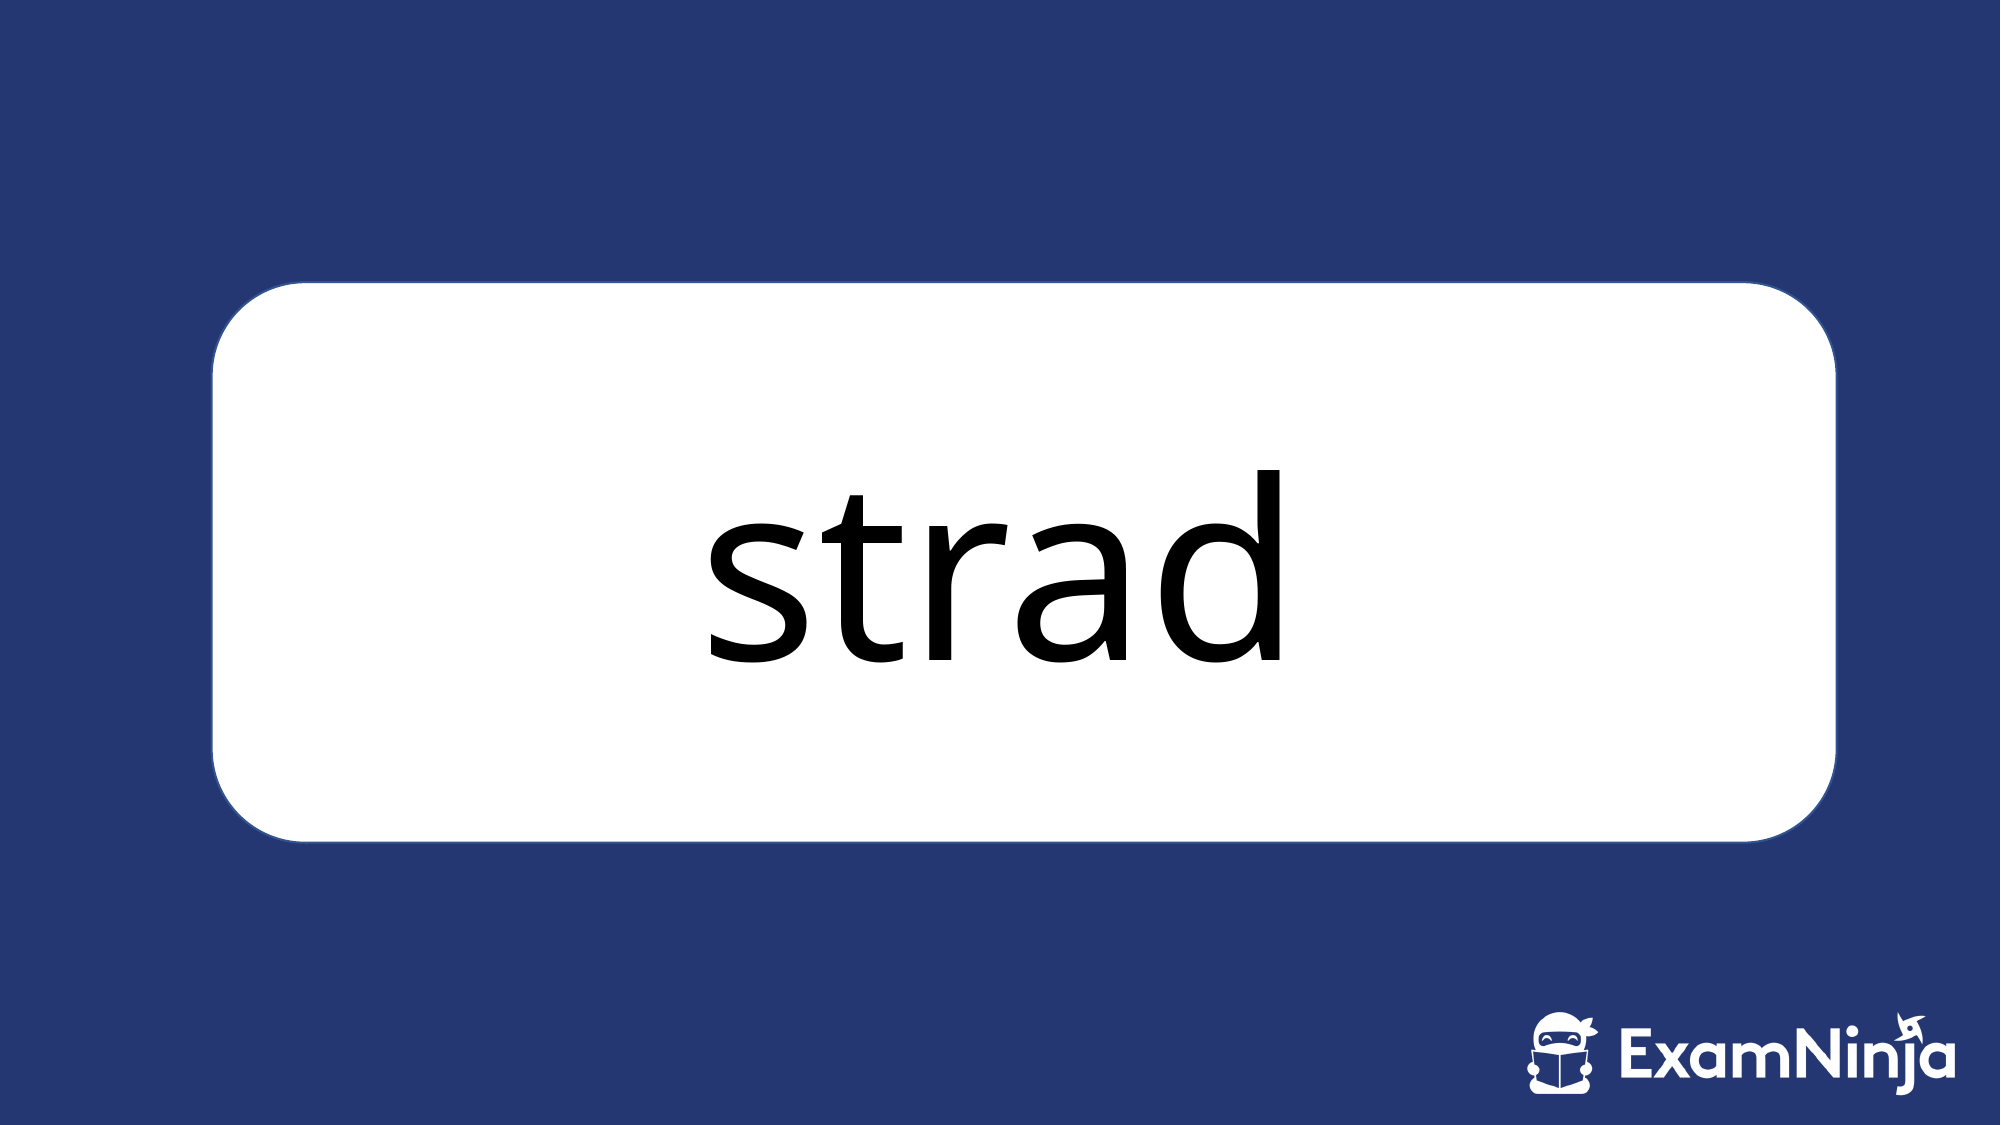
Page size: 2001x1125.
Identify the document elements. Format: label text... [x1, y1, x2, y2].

text_box [210, 719, 1838, 844]
text_box strad [143, 403, 1857, 719]
text_box [210, 281, 1838, 403]
picture [1501, 1003, 1979, 1102]
